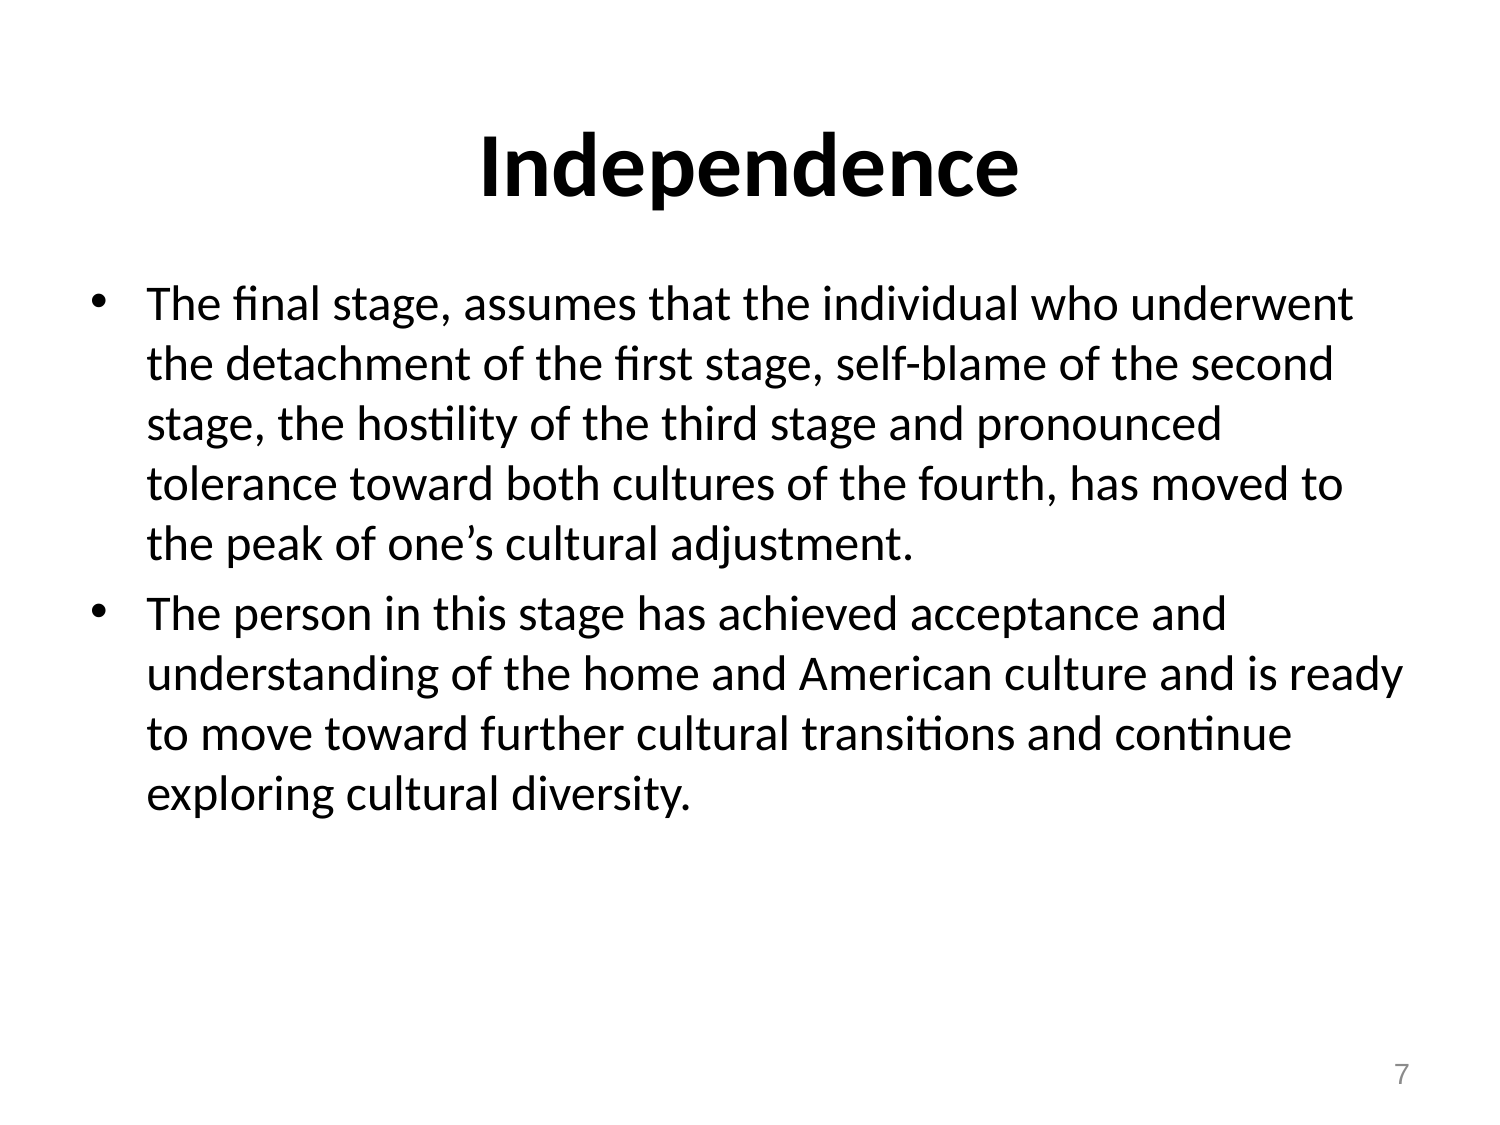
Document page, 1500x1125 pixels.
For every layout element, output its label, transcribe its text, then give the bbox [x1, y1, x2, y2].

slide_number 7 [1074, 1042, 1425, 1103]
title Independence [137, 87, 1363, 233]
list The final stage, assumes that the individual who underwent the detachment of the first stage, self-blame of the second stage, the hostility of the third stage and pronounced tolerance toward both cultures of the fourth, has moved to the peak of one’s cultural adjustment. The person in this stage has achieved acceptance and understanding of the home and American culture and is ready to move toward further cultural transitions and continue exploring cultural diversity. [75, 262, 1425, 1005]
